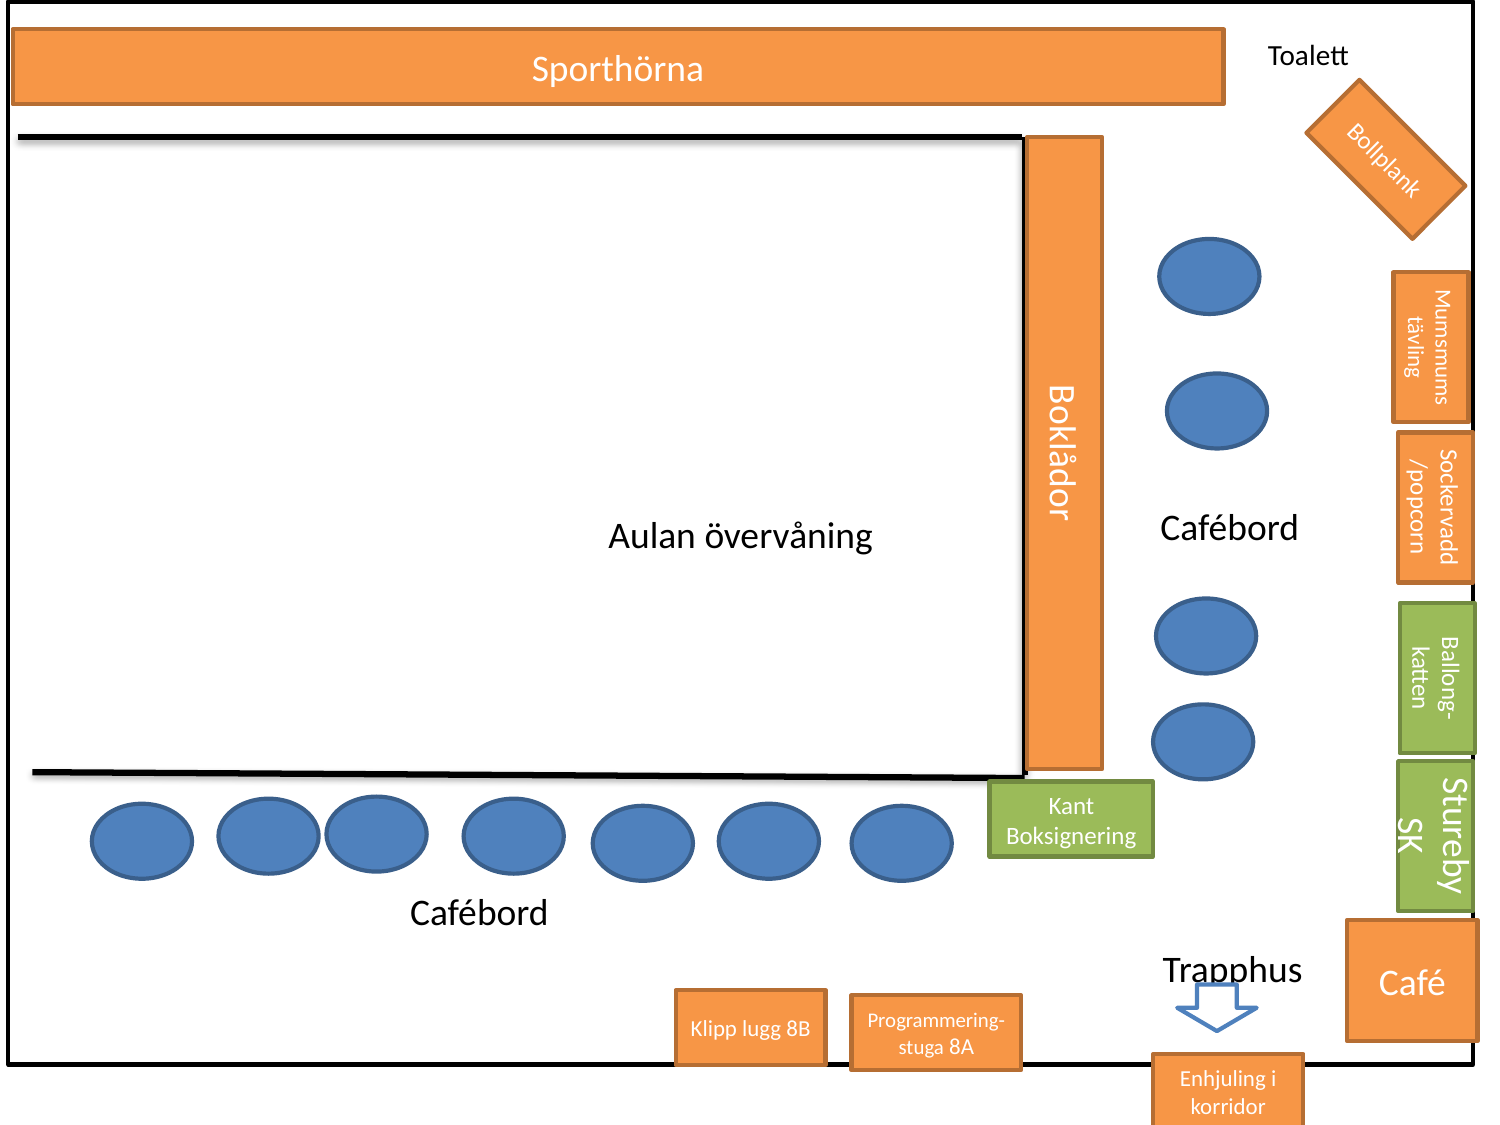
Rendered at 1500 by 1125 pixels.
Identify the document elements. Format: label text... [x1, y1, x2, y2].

text_box [590, 803, 696, 883]
text_box [216, 796, 321, 876]
text_box [1153, 596, 1259, 676]
text_box Aulan övervåning [6, 0, 1475, 1067]
text_box [1157, 236, 1262, 317]
text_box [849, 803, 954, 883]
text_box [324, 794, 429, 874]
text_box [1150, 702, 1256, 782]
text_box Cafébord [395, 880, 564, 941]
text_box Mumsmums tävling [1391, 270, 1471, 424]
text_box Café [1345, 918, 1480, 1043]
text_box Trapphus [1147, 937, 1318, 998]
text_box Boklådor [1025, 135, 1104, 771]
text_box Ballong-katten [1398, 601, 1477, 755]
text_box Stureby SK [1396, 759, 1475, 913]
text_box [716, 801, 822, 881]
text_box Toalett [1253, 29, 1364, 80]
text_box Kant Boksignering [987, 779, 1155, 859]
text_box Bollplank [1304, 80, 1468, 241]
text_box Klipp lugg 8B [674, 988, 828, 1067]
text_box [1175, 982, 1259, 1033]
text_box [461, 796, 566, 876]
text_box Programmering-stuga 8A [849, 993, 1023, 1072]
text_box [32, 771, 1025, 779]
text_box [1164, 371, 1270, 451]
text_box Enhjuling i korridor [1151, 1052, 1305, 1125]
text_box Cafébord [1145, 495, 1335, 572]
text_box Sockervadd/popcorn [1396, 430, 1475, 585]
text_box [89, 801, 195, 881]
text_box Sporthörna [11, 27, 1226, 106]
